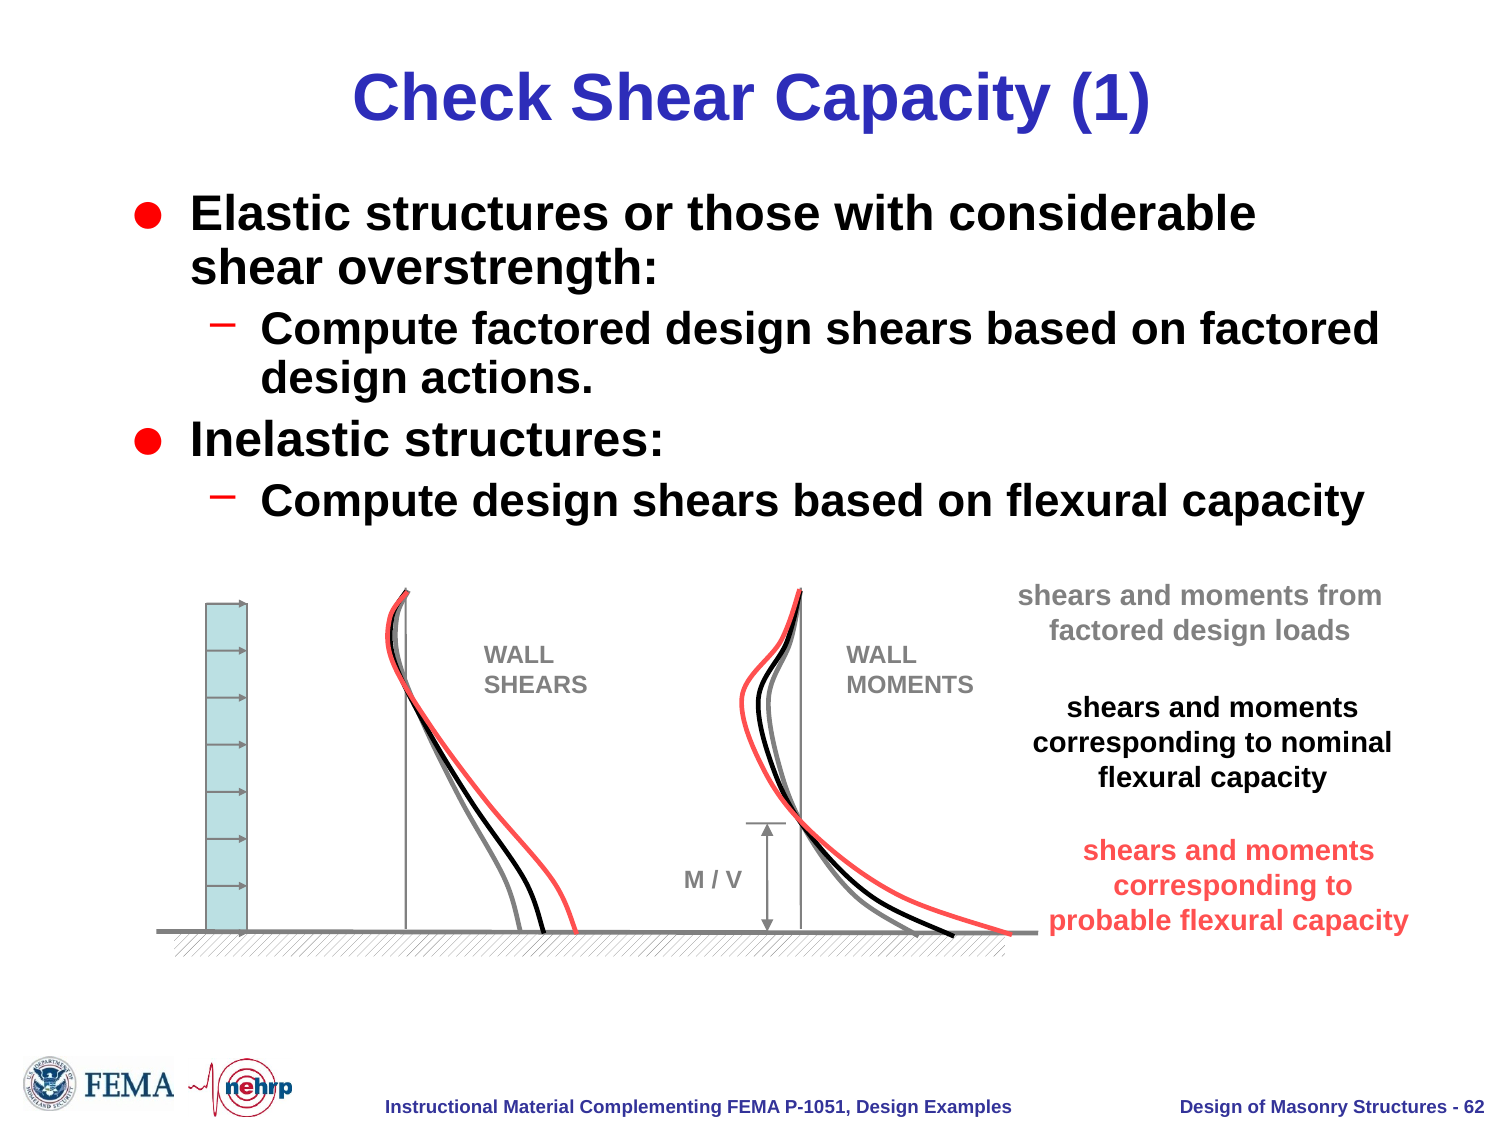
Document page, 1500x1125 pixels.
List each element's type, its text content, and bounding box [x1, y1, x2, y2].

picture [188, 1058, 292, 1117]
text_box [156, 568, 1424, 957]
list Elastic structures or those with considerable shear overstrength: Compute factored design shears based on factored design actions. Inelastic structures: Compute design shears based on flexural capacity [114, 188, 1415, 556]
footer Instructional Material Complementing FEMA P-1051, Design Examples [337, 1087, 1042, 1125]
slide_number Design of Masonry Structures - 62 [1042, 1077, 1500, 1125]
title Check Shear Capacity (1) [77, 0, 1428, 188]
picture [23, 1056, 174, 1111]
